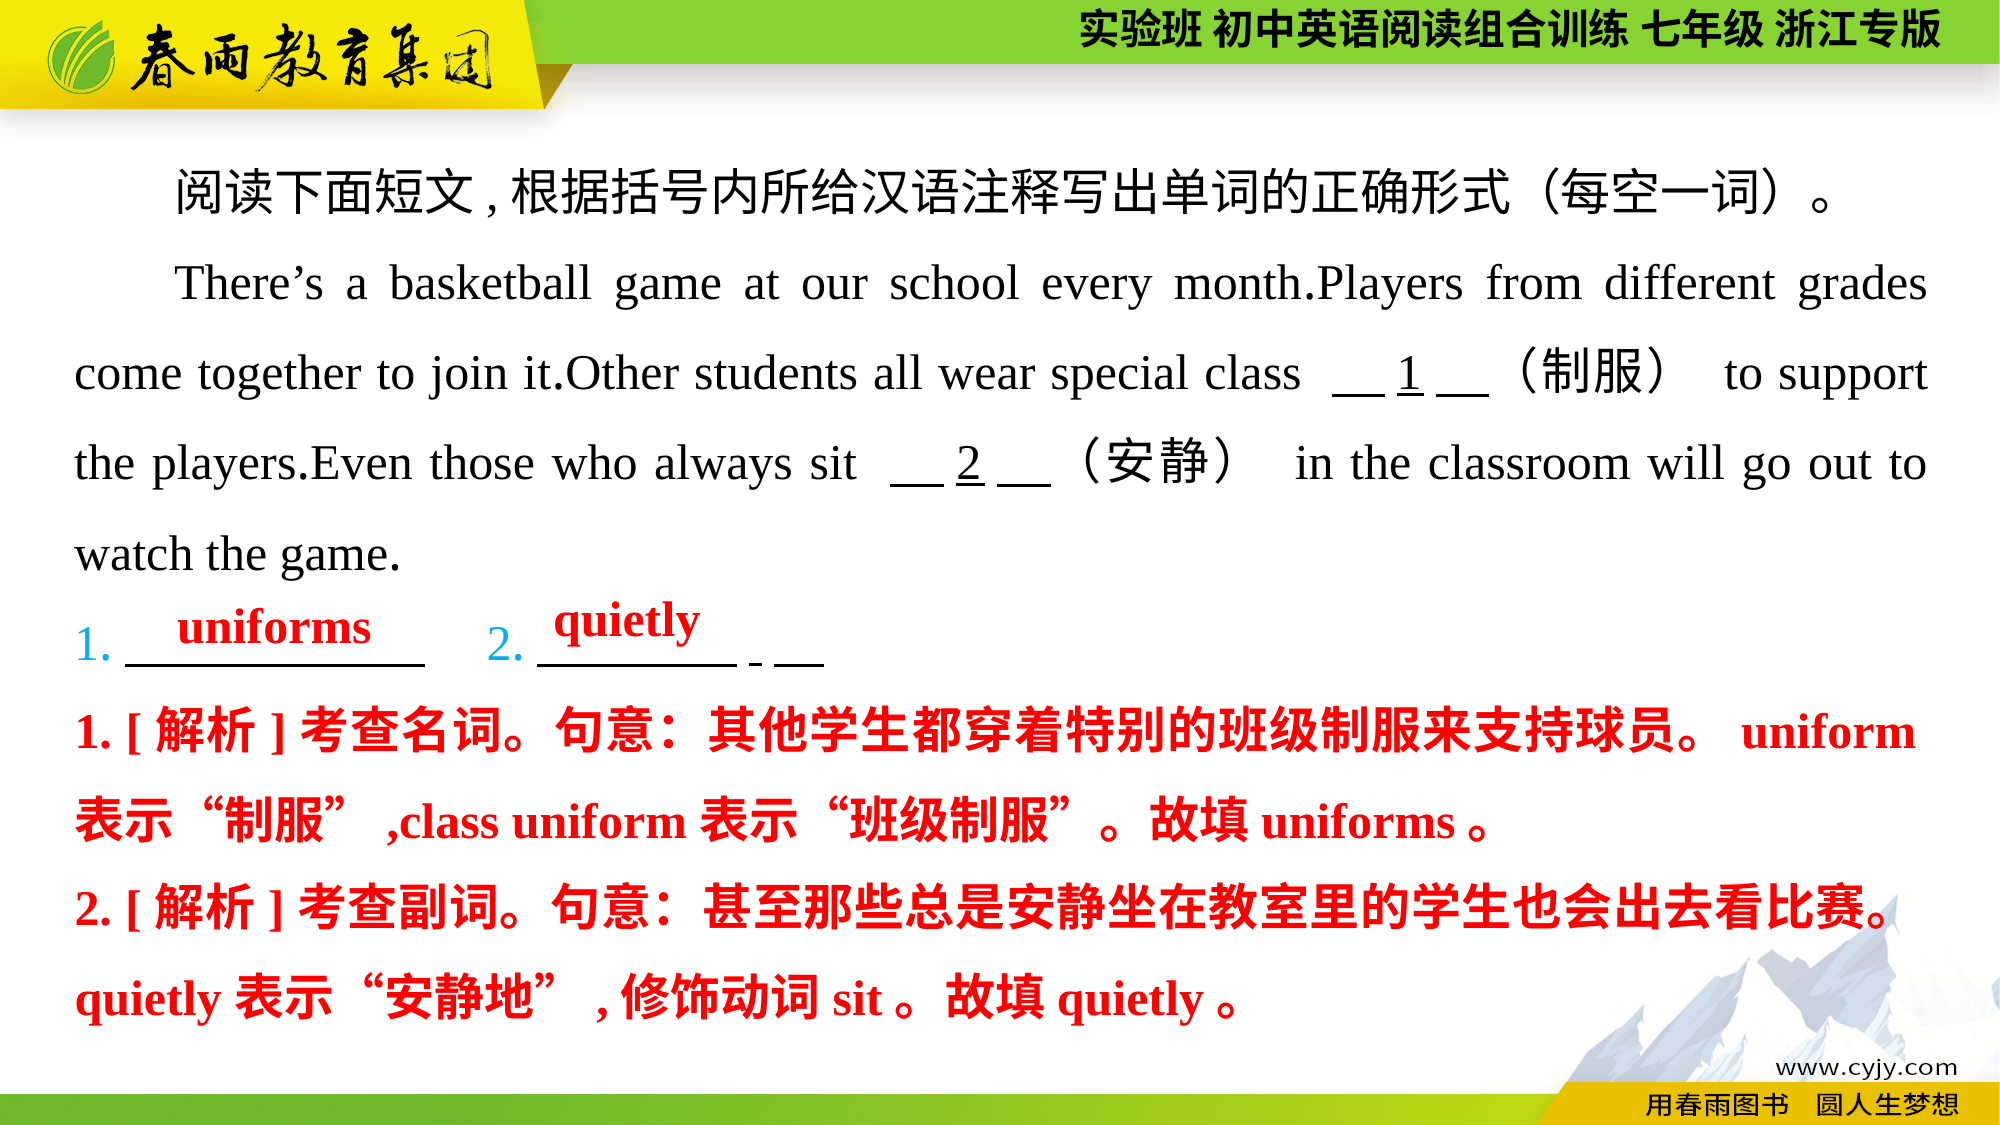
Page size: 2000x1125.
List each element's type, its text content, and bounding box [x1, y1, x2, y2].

text_box 1. [解析]考查名词。句意：其他学生都穿着特别的班级制服来支持球员。uniform表示“制服”,class uniform表示“班级制服”。故填uniforms。 [59, 660, 1944, 838]
text_box uniforms [162, 586, 387, 660]
picture [0, 0, 2000, 1125]
text_box quietly [538, 578, 716, 654]
list 阅读下面短文,根据括号内所给汉语注释写出单词的正确形式（每空一词）。 There’s a basketball game at our school every month.Players from different grades come together to join it.Other students all wear special class 1 （制服） to support the players.Even those who always sit 2 （安静） in the classroom will go out to watch the game. 1. 2. . [59, 122, 1944, 660]
text_box 2. [解析]考查副词。句意：甚至那些总是安静坐在教室里的学生也会出去看比赛。quietly表示“安静地”,修饰动词sit。故填quietly。 [59, 838, 1944, 1033]
